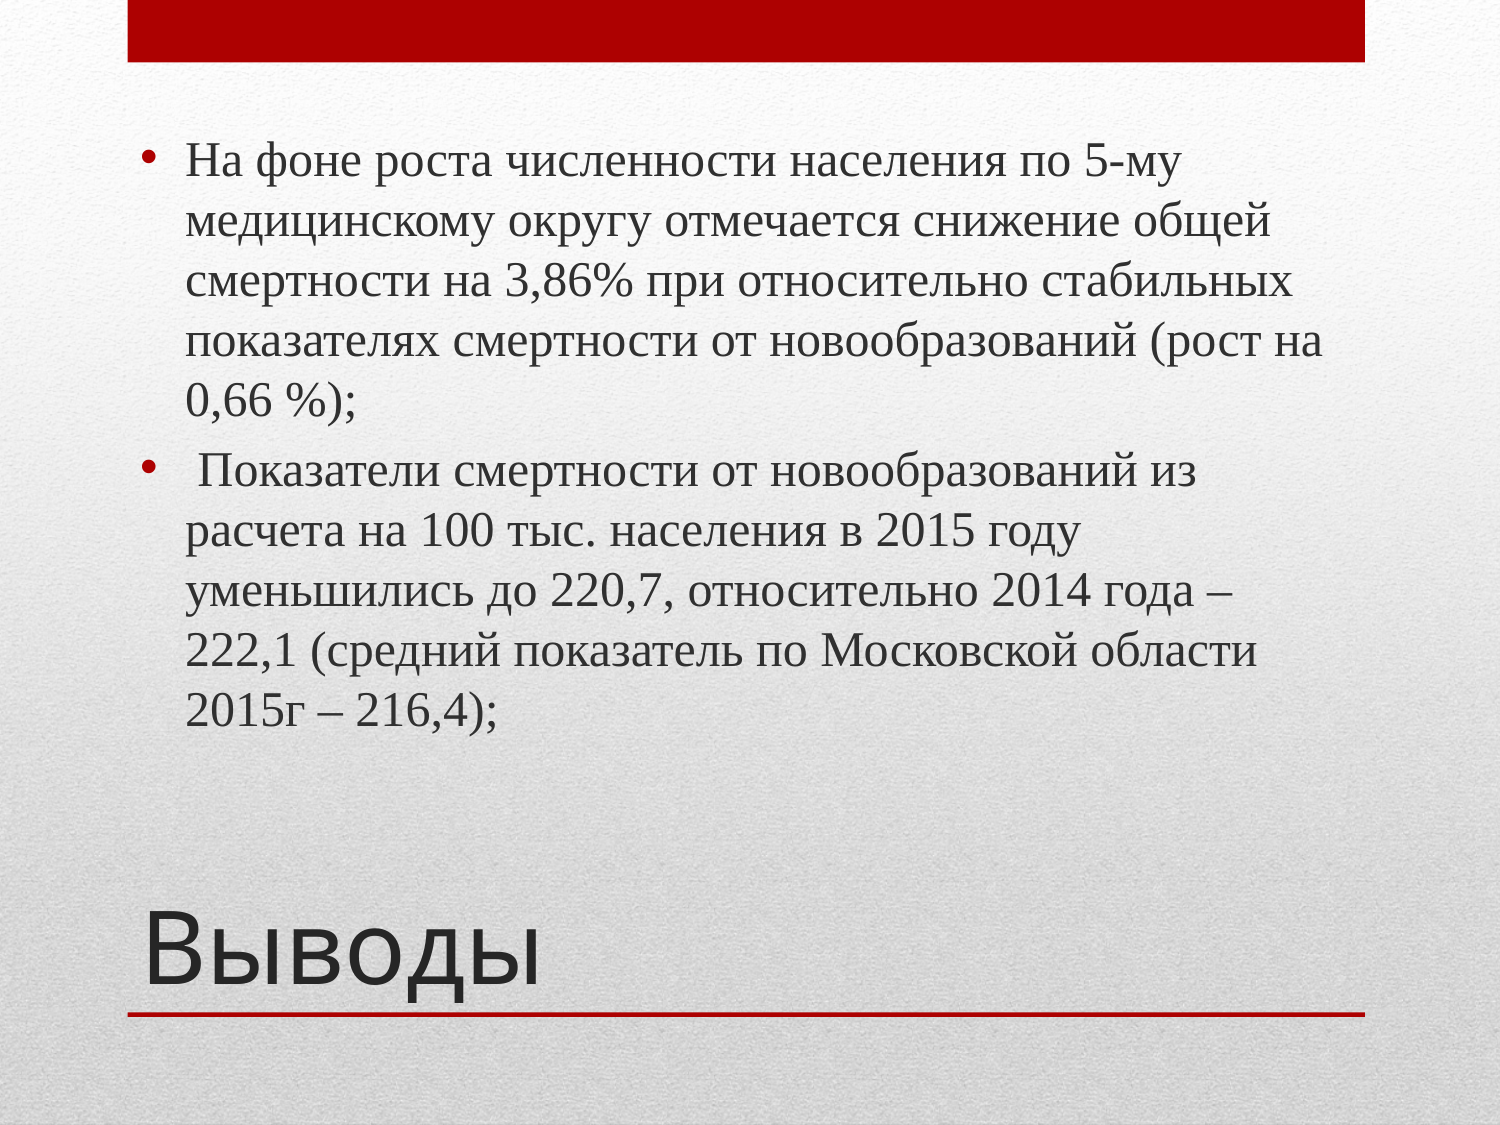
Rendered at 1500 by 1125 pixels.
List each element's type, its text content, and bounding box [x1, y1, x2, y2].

list На фоне роста численности населения по 5-му медицинскому округу отмечается снижение общей смертности на 3,86% при относительно стабильных показателях смертности от новообразований (рост на 0,66 %); Показатели смертности от новообразований из расчета на 100 тыс. населения в 2015 году уменьшились до 220,7, относительно 2014 года – 222,1 (средний показатель по Московской области 2015г – 216,4); [125, 112, 1363, 750]
title Выводы [125, 750, 1238, 1013]
